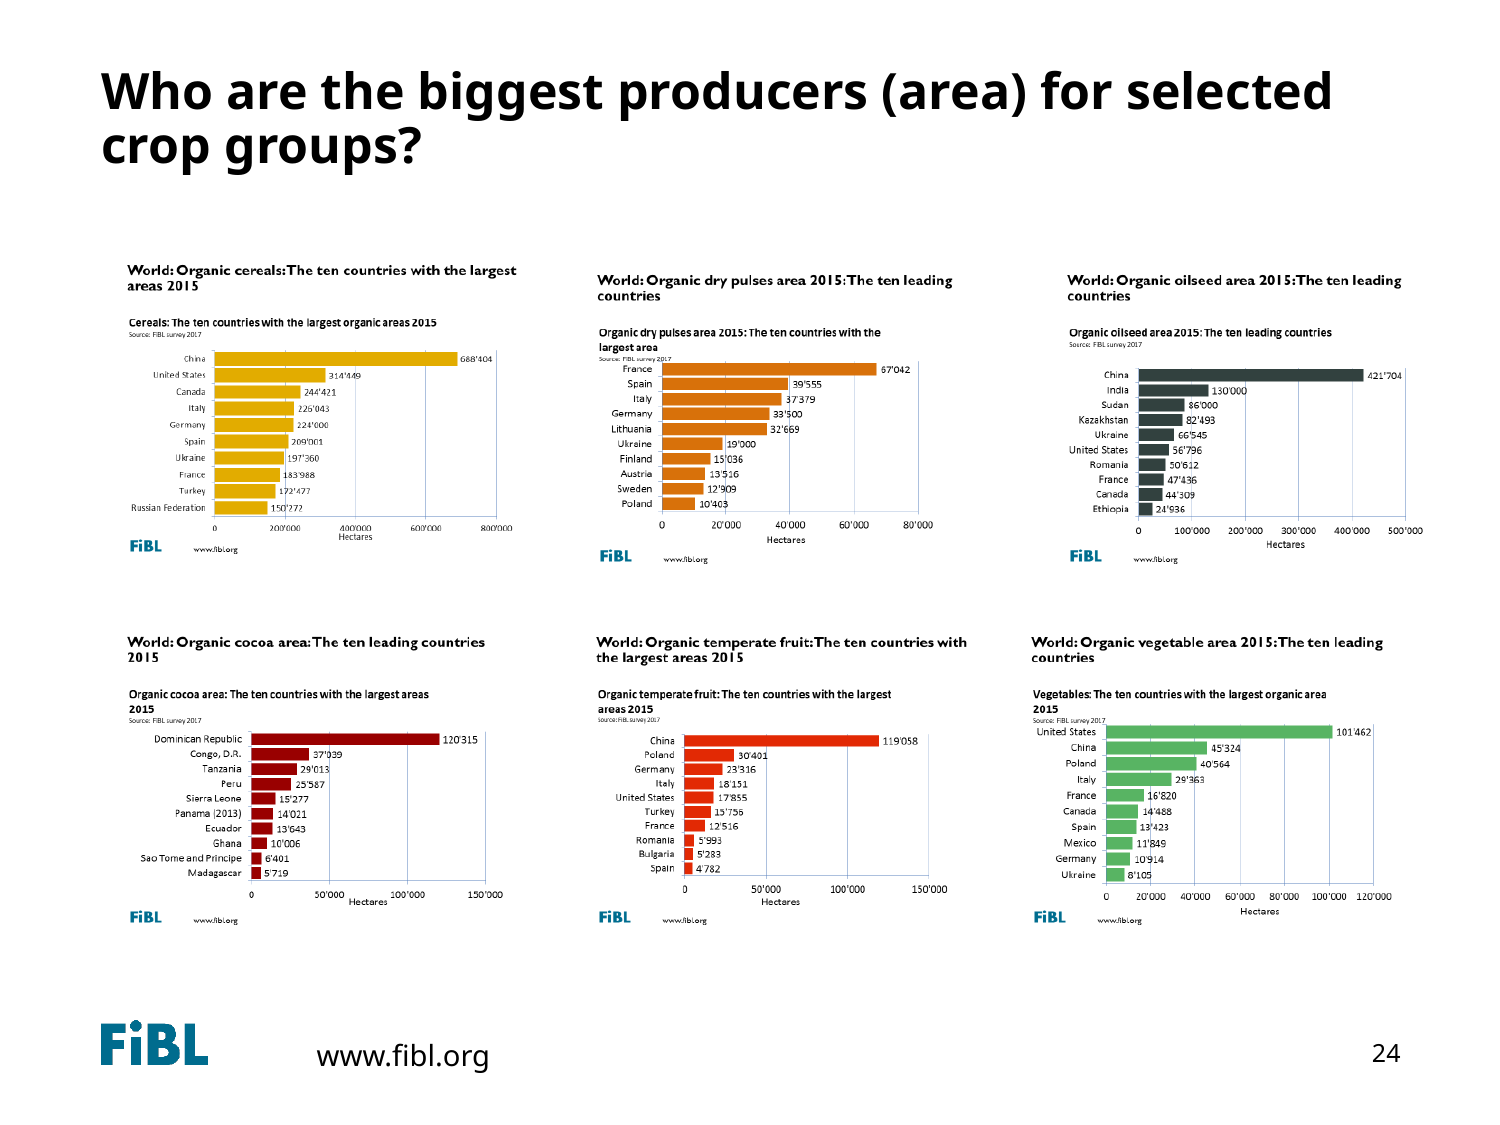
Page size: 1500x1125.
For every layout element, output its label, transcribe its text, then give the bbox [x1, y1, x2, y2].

slide_number 24 [1270, 1020, 1401, 1080]
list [101, 243, 535, 569]
picture [101, 1020, 208, 1065]
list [101, 615, 535, 940]
title Who are the biggest producers (area) for selected crop groups? [101, 66, 1399, 170]
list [570, 615, 1004, 940]
picture [159, 1049, 168, 1056]
picture [1005, 615, 1439, 940]
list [571, 253, 1005, 579]
picture [1041, 253, 1475, 579]
picture [159, 1032, 165, 1039]
